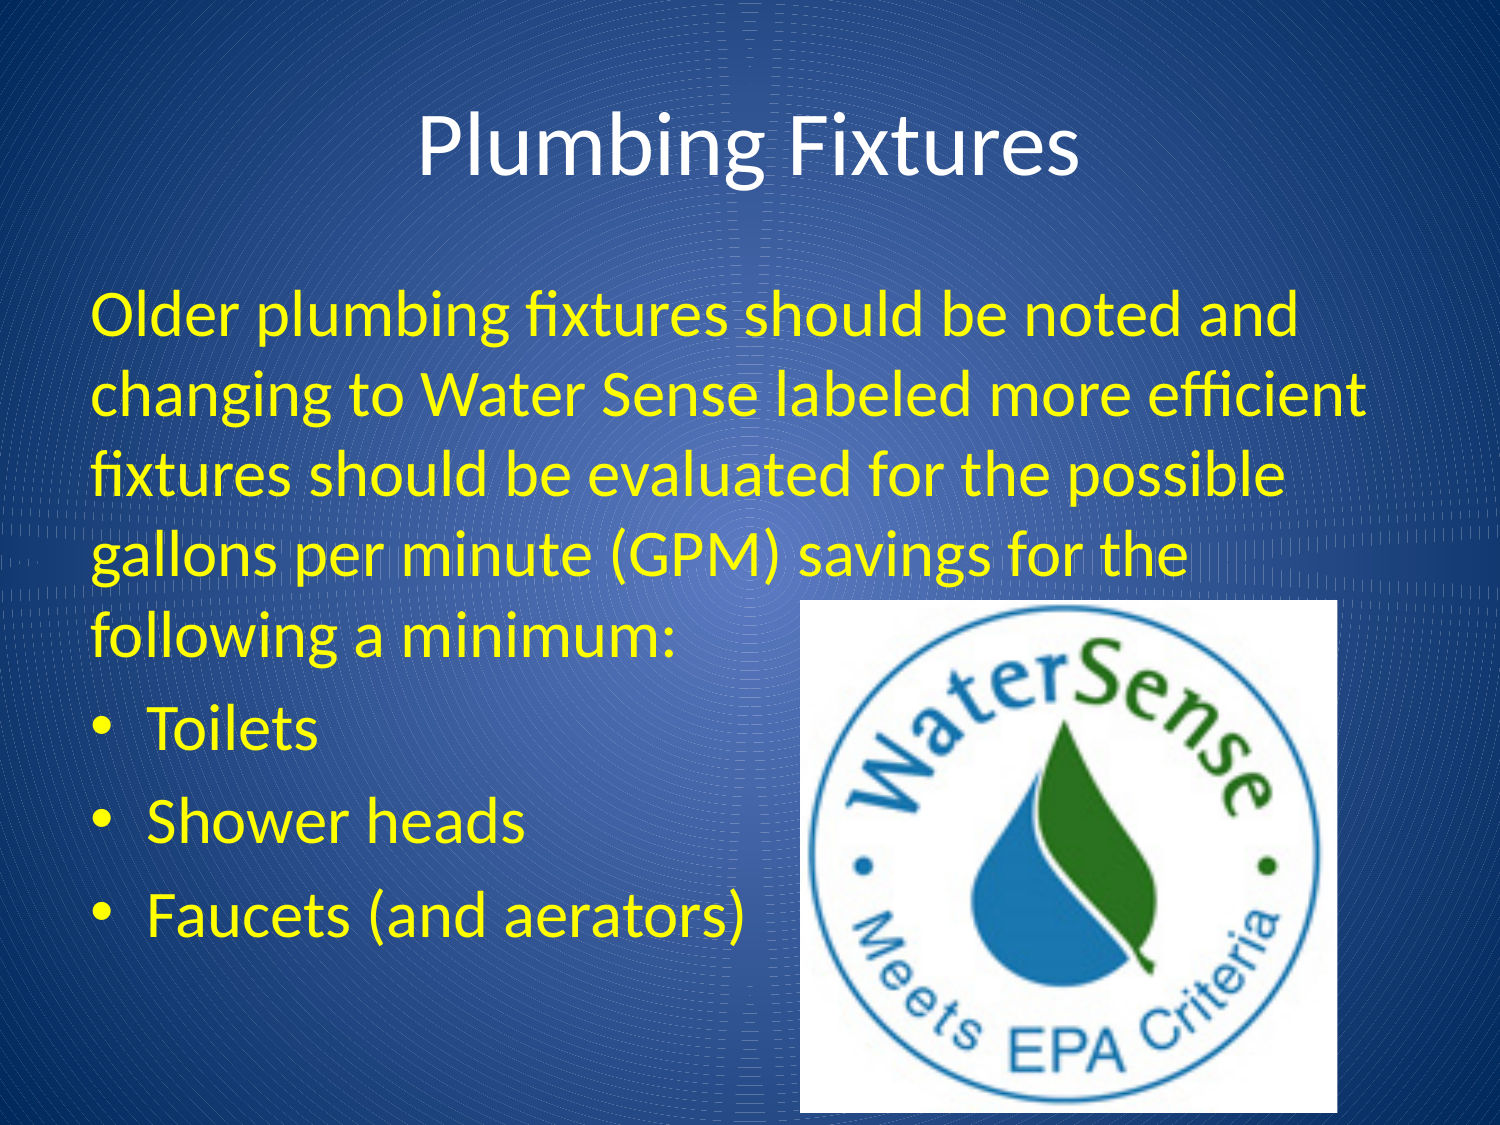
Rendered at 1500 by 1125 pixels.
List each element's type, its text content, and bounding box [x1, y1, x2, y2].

list Older plumbing fixtures should be noted and changing to Water Sense labeled more efficient fixtures should be evaluated for the possible gallons per minute (GPM) savings for the following a minimum: Toilets Shower heads Faucets (and aerators) [75, 262, 1425, 1005]
picture [799, 599, 1338, 1113]
title Plumbing Fixtures [75, 45, 1425, 233]
